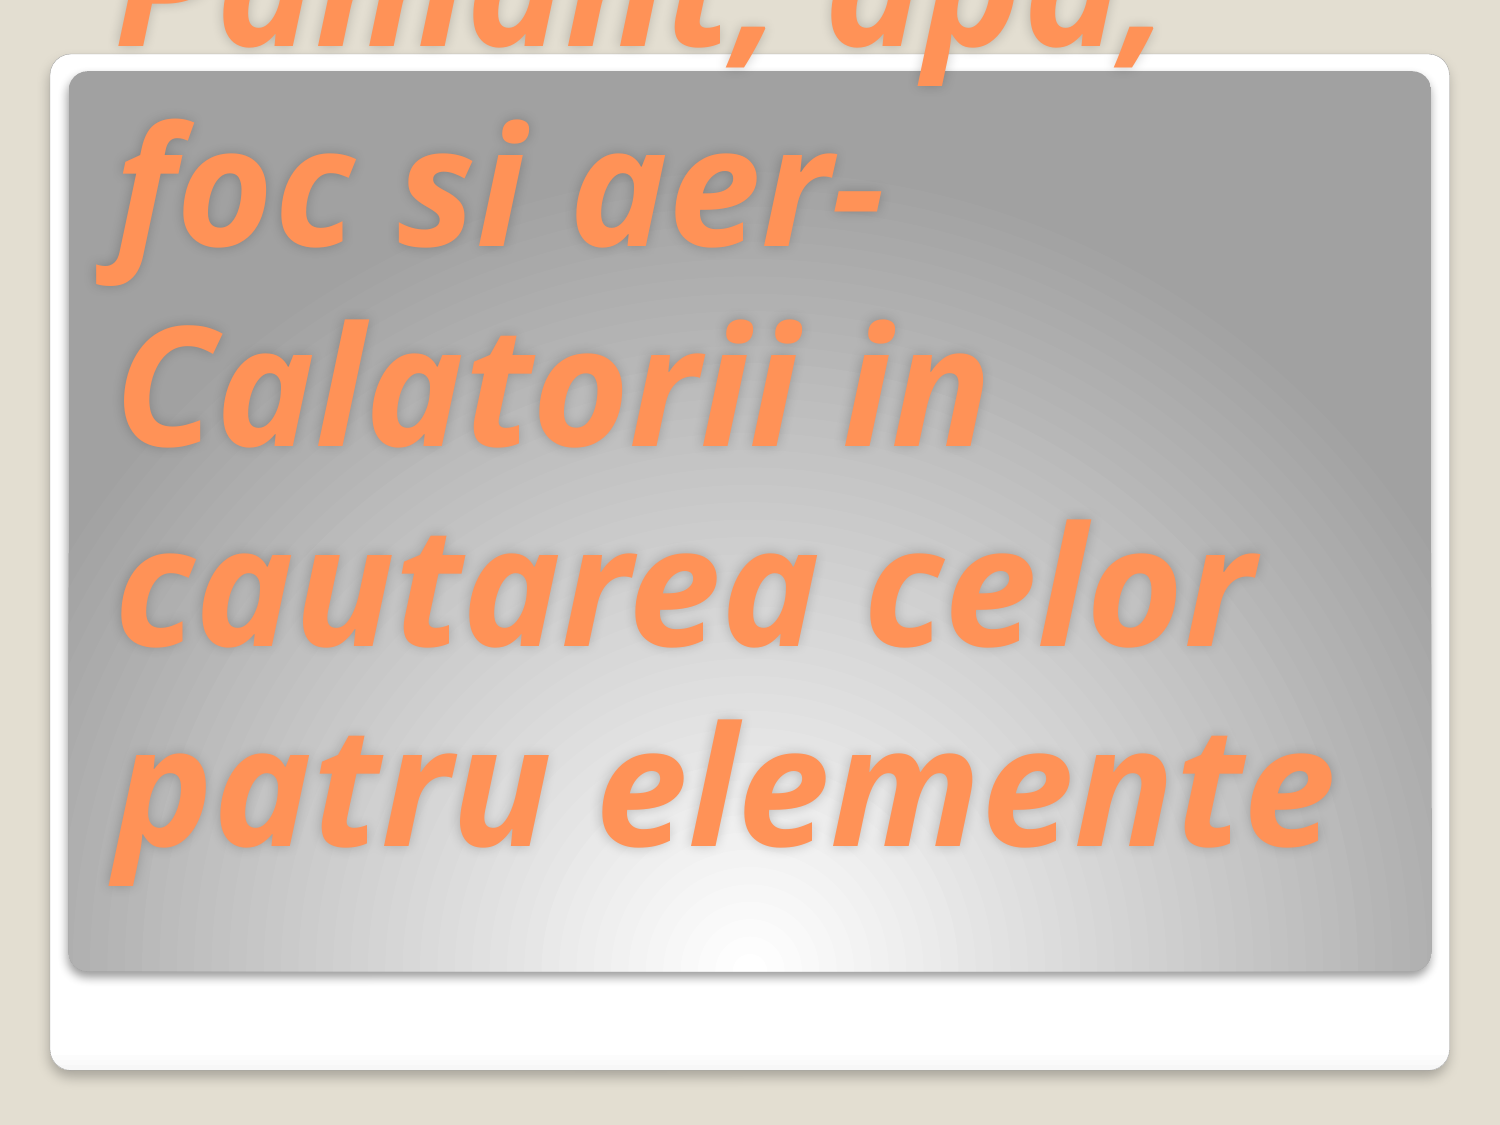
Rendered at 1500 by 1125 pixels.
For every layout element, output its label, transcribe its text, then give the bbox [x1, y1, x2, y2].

title Pamant, apa, foc si aer- Calatorii in cautarea celor patru elemente [99, 50, 1450, 888]
